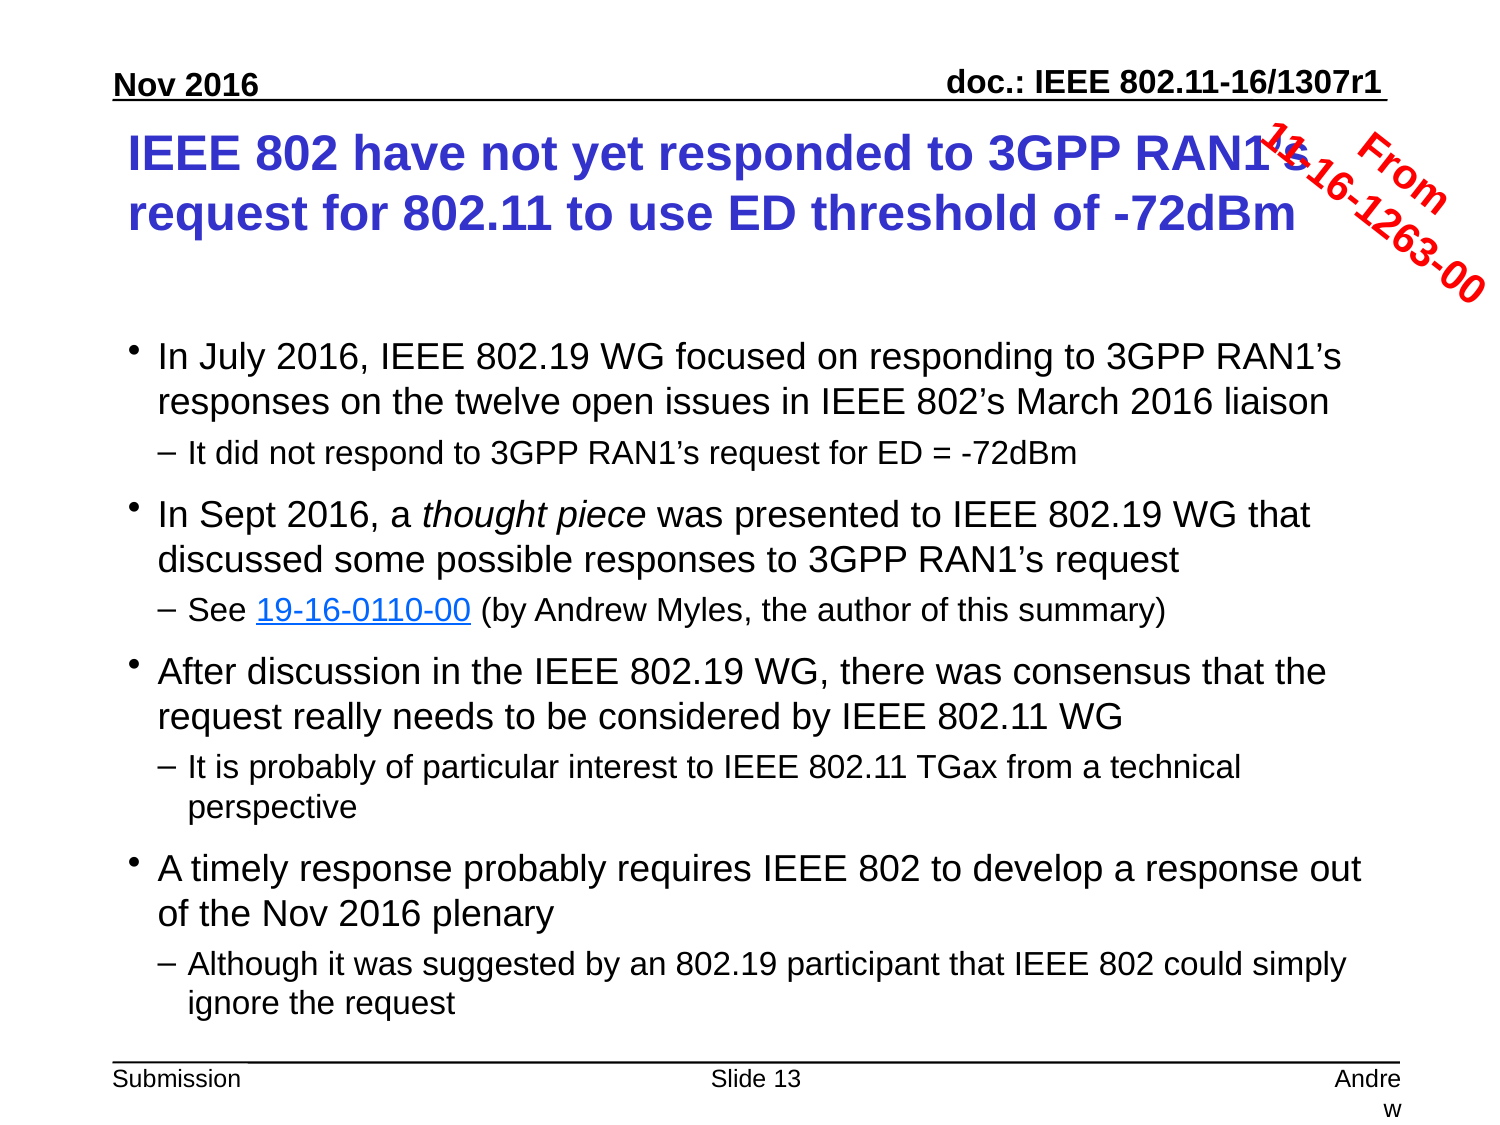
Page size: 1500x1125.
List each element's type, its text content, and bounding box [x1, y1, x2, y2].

slide_number Slide 13 [709, 1061, 803, 1093]
text_box From 11-16-1263-00 [1265, 49, 1500, 284]
footer Andrew Myles, Cisco [1320, 1061, 1402, 1093]
list In July 2016, IEEE 802.19 WG focused on responding to 3GPP RAN1’s responses on the twelve open issues in IEEE 802’s March 2016 liaison It did not respond to 3GPP RAN1’s request for ED = -72dBm In Sept 2016, a thought piece was presented to IEEE 802.19 WG that discussed some possible responses to 3GPP RAN1’s request See 19-16-0110-00 (by Andrew Myles, the author of this summary) After discussion in the IEEE 802.19 WG, there was consensus that the request really needs to be considered by IEEE 802.11 WG It is probably of particular interest to IEEE 802.11 TGax from a technical perspective A timely response probably requires IEEE 802 to develop a response out of the Nov 2016 plenary Although it was suggested by an 802.19 participant that IEEE 802 could simply ignore the request [112, 324, 1388, 1000]
title IEEE 802 have not yet responded to 3GPP RAN1’s request for 802.11 to use ED threshold of -72dBm [112, 112, 1388, 288]
